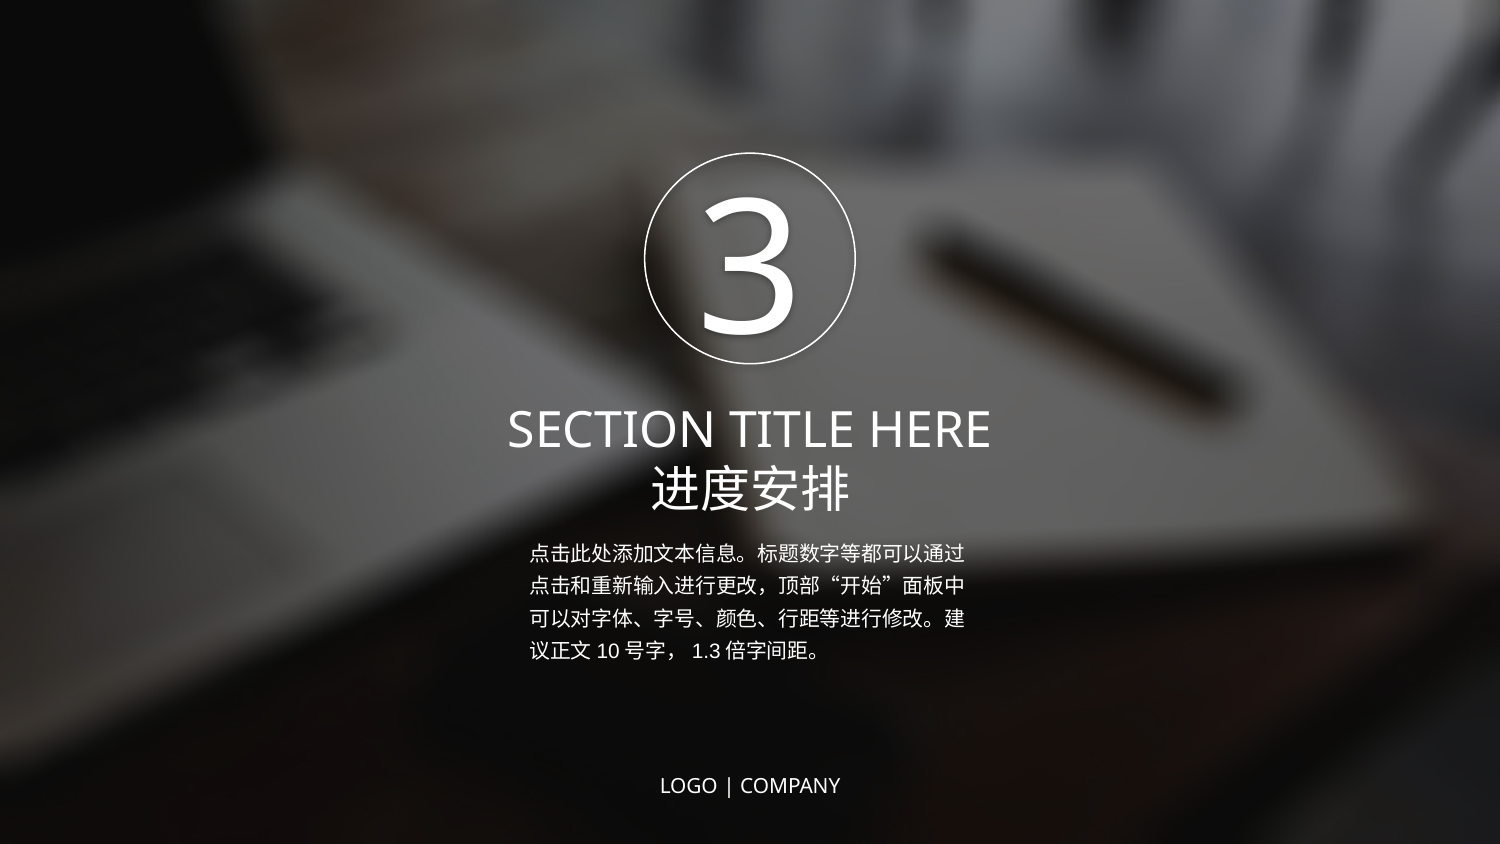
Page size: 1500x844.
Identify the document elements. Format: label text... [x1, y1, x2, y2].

text_box LOGO | COMPANY [644, 765, 856, 806]
text_box SECTION TITLE HERE 进度安排 [492, 389, 1008, 525]
picture [0, 0, 1500, 844]
text_box 点击此处添加文本信息。标题数字等都可以通过点击和重新输入进行更改，顶部“开始”面板中可以对字体、字号、颜色、行距等进行修改。建议正文10号字，1.3倍字间距。 [514, 525, 986, 671]
text_box 3 [643, 152, 857, 365]
